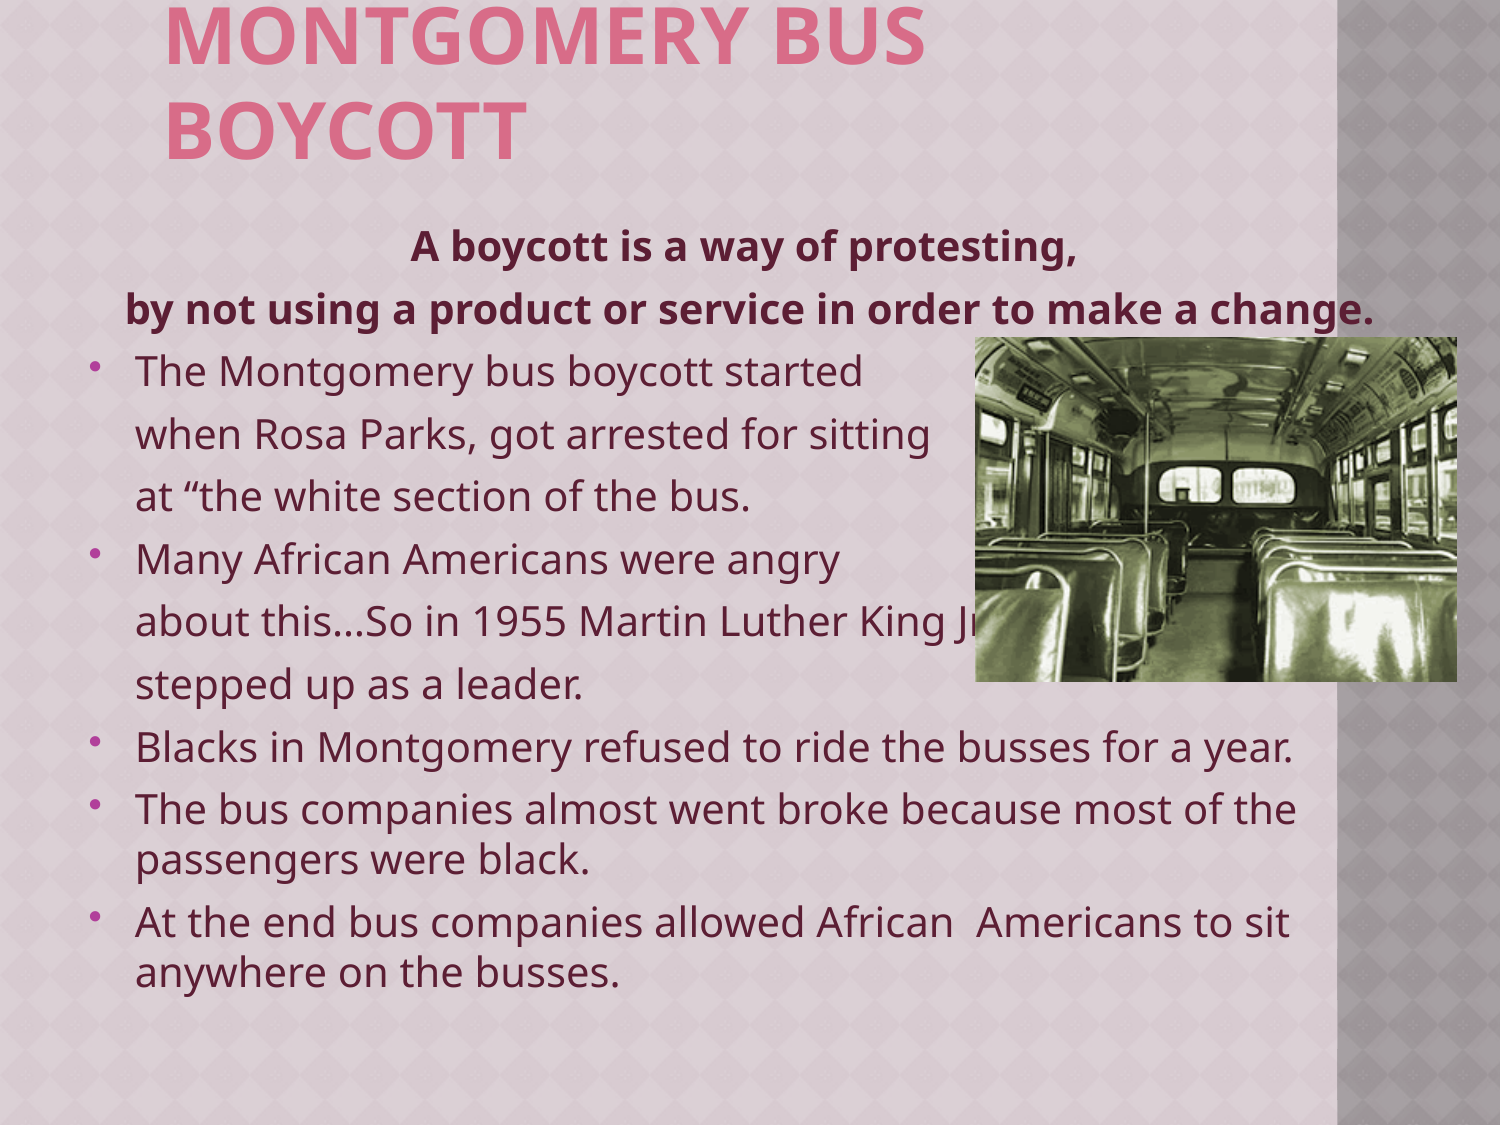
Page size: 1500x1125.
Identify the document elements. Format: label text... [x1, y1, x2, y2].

title Montgomery Bus Boycott [75, 52, 1263, 175]
picture [974, 336, 1458, 683]
list A boycott is a way of protesting, by not using a product or service in order to make a change. The Montgomery bus boycott started when Rosa Parks, got arrested for sitting at “the white section of the bus. Many African Americans were angry about this…So in 1955 Martin Luther King Jr. stepped up as a leader. Blacks in Montgomery refused to ride the busses for a year. The bus companies almost went broke because most of the passengers were black. At the end bus companies allowed African Americans to sit anywhere on the busses. [74, 212, 1426, 1060]
